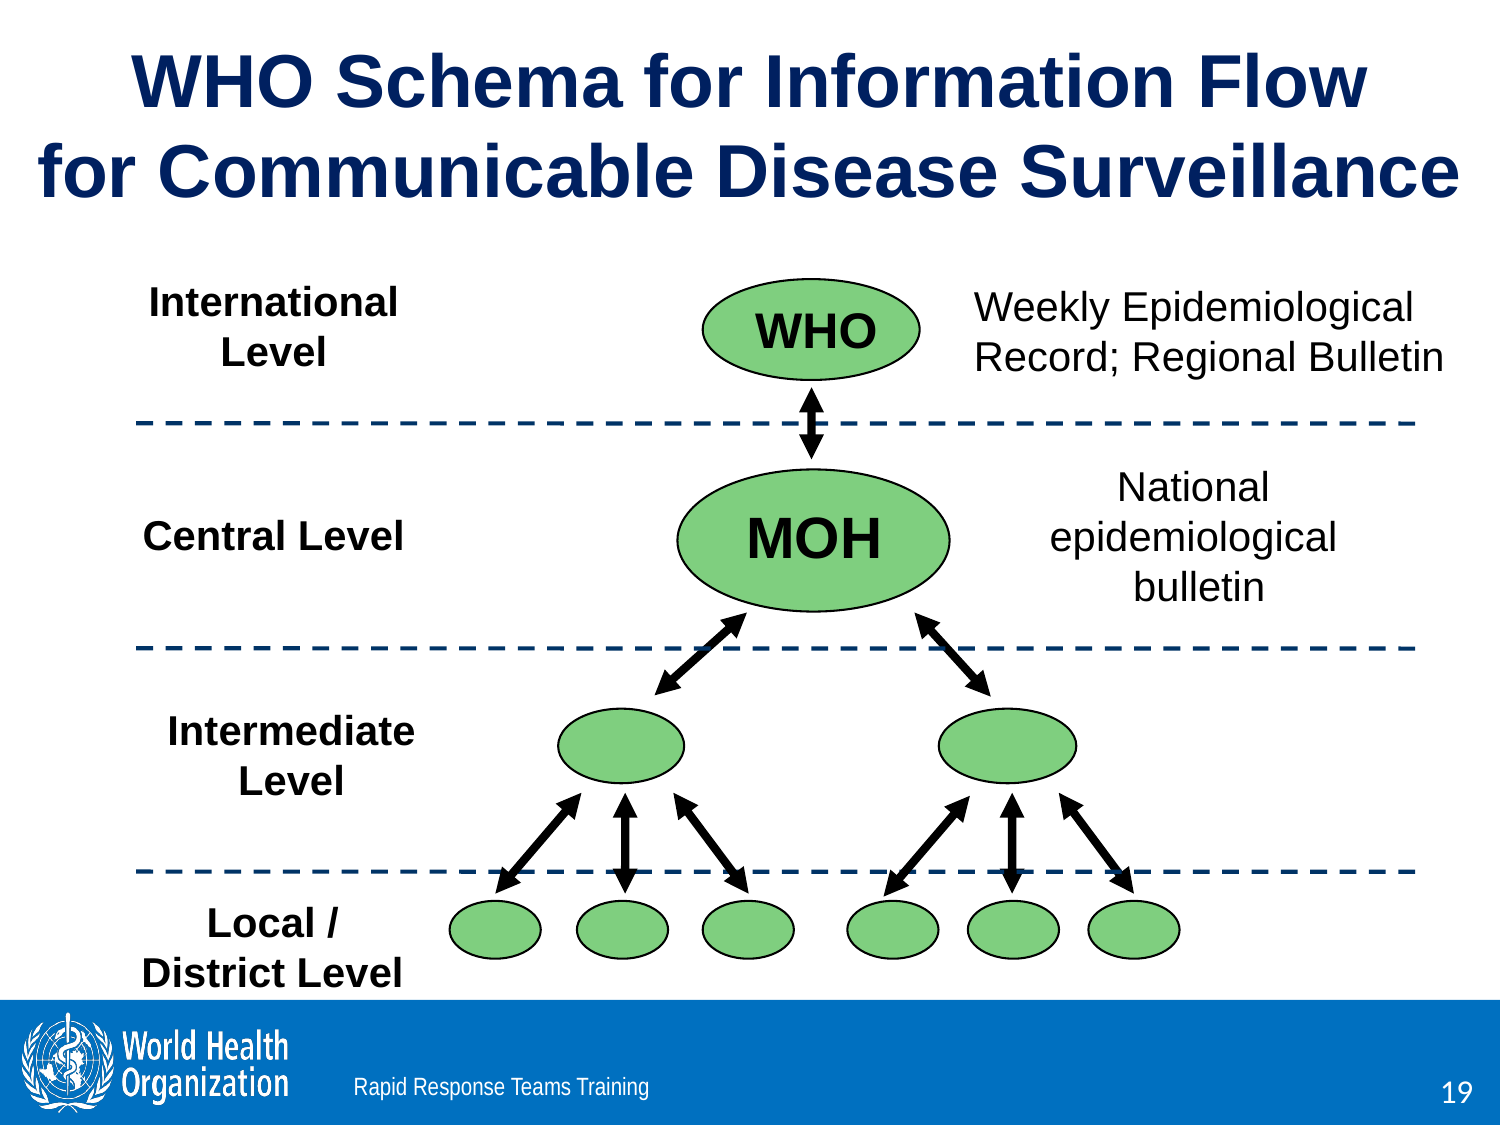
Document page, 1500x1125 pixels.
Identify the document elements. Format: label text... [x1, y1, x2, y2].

picture [21, 1012, 288, 1113]
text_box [111, 266, 1471, 1001]
text_box WHO Schema for Information Flow for Communicable Disease Surveillance [0, 24, 1500, 160]
